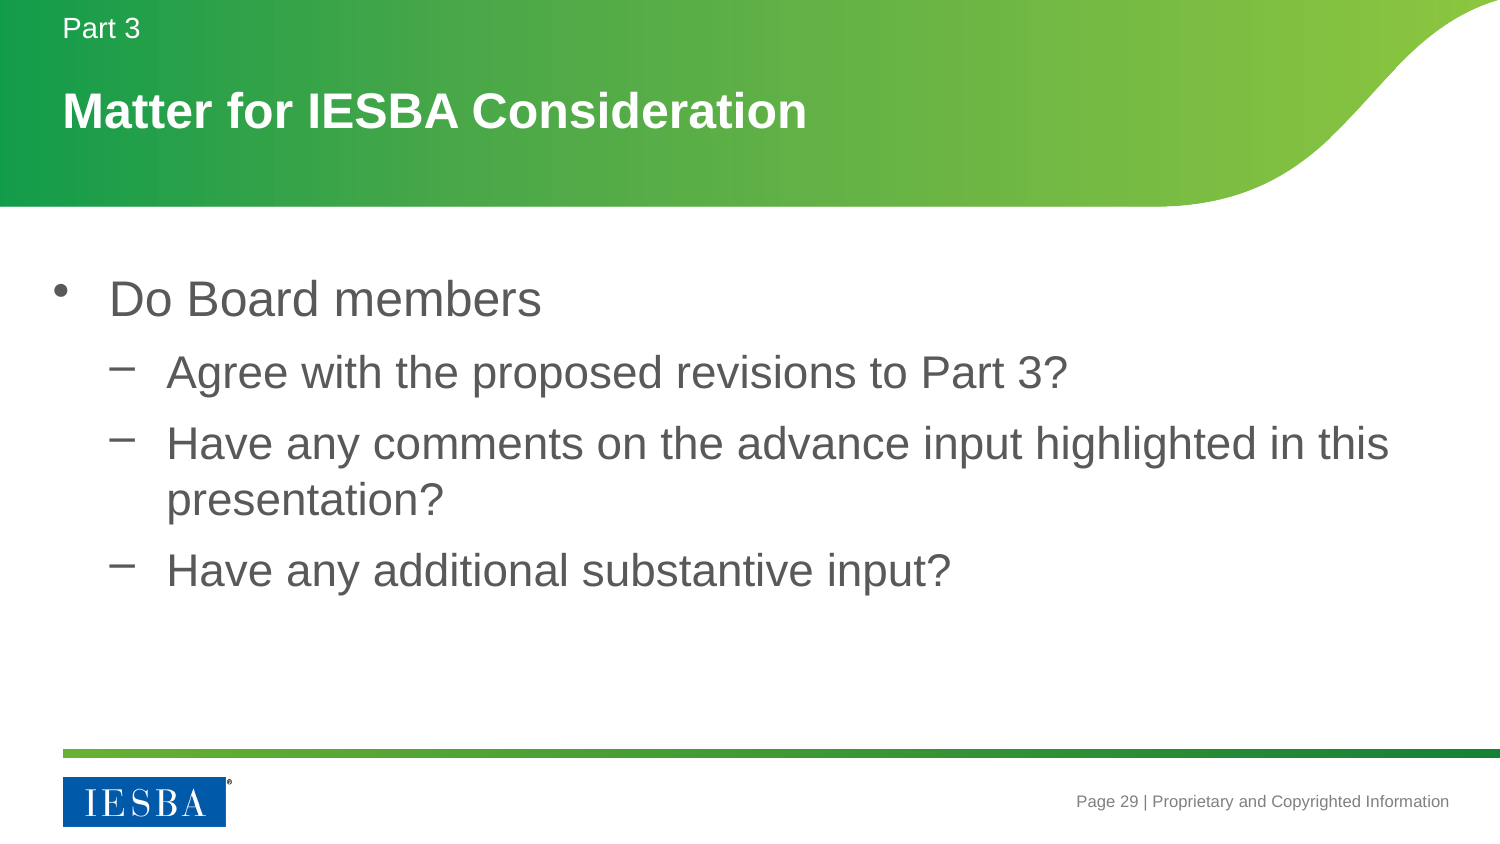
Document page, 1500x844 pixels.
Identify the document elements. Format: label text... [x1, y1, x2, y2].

subtitle Part 3 [62, 9, 500, 38]
picture [0, 0, 1500, 207]
list Do Board members Agree with the proposed revisions to Part 3? Have any comments on the advance input highlighted in this presentation? Have any additional substantive input? [37, 259, 1463, 762]
title Matter for IESBA Consideration [62, 75, 1300, 142]
picture [63, 777, 232, 827]
